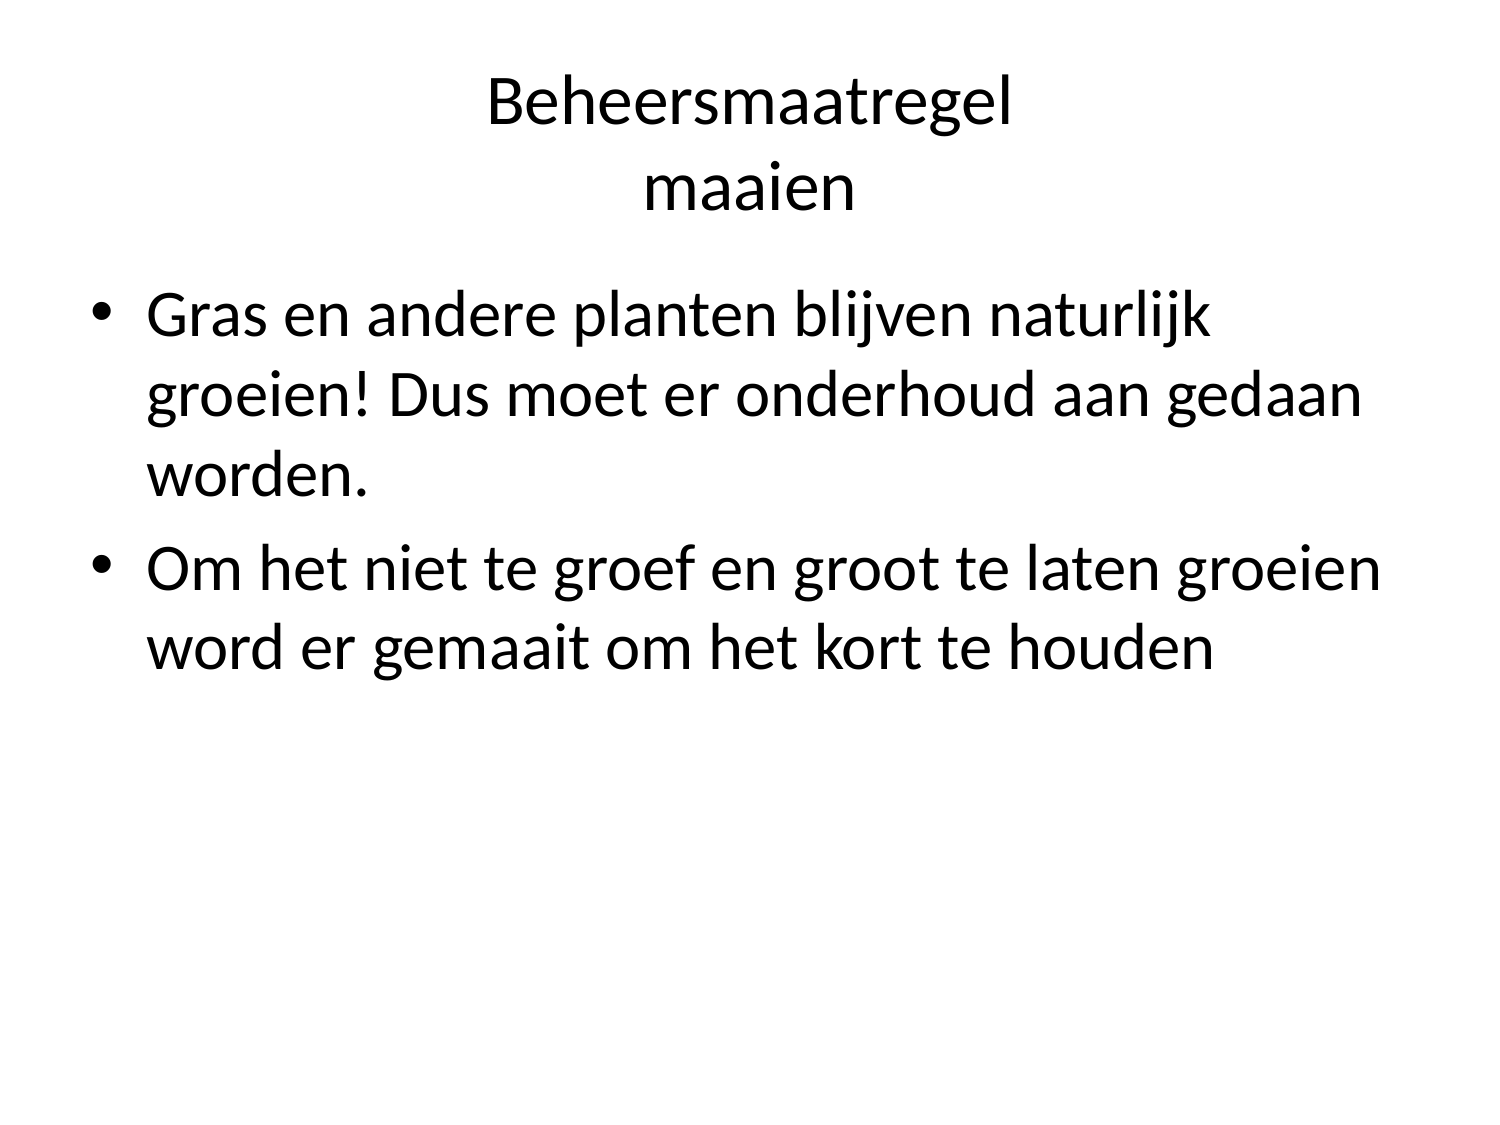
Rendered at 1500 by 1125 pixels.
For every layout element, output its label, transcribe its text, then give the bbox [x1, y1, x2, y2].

title Beheersmaatregel maaien [75, 45, 1425, 233]
list Gras en andere planten blijven naturlijk groeien! Dus moet er onderhoud aan gedaan worden. Om het niet te groef en groot te laten groeien word er gemaait om het kort te houden [75, 262, 1425, 1005]
